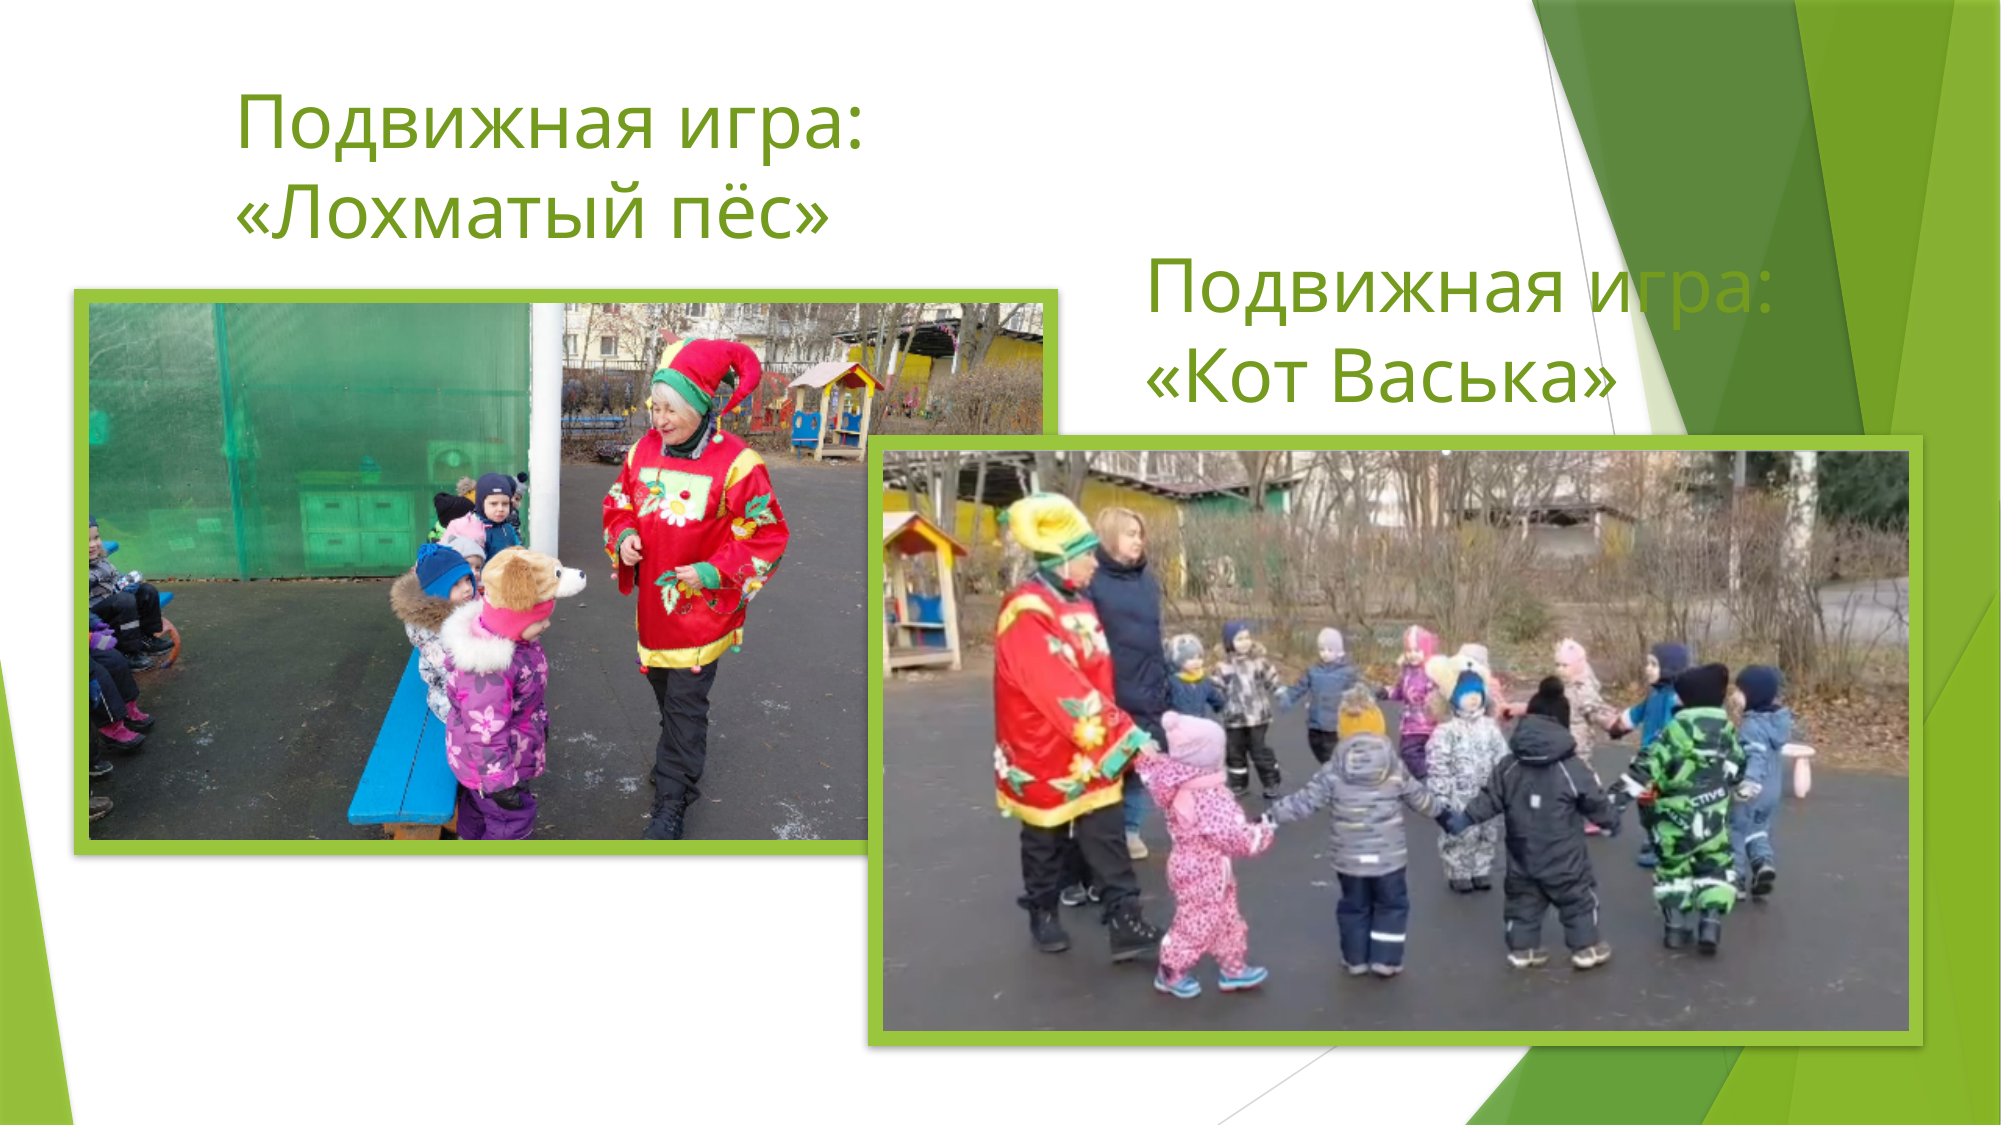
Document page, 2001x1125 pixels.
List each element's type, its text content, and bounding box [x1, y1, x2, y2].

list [87, 302, 1044, 841]
title Подвижная игра: «Лохматый пёс» [219, 66, 1630, 283]
text_box Подвижная игра: «Кот Васька» [1129, 229, 2000, 470]
picture [881, 448, 1910, 1032]
